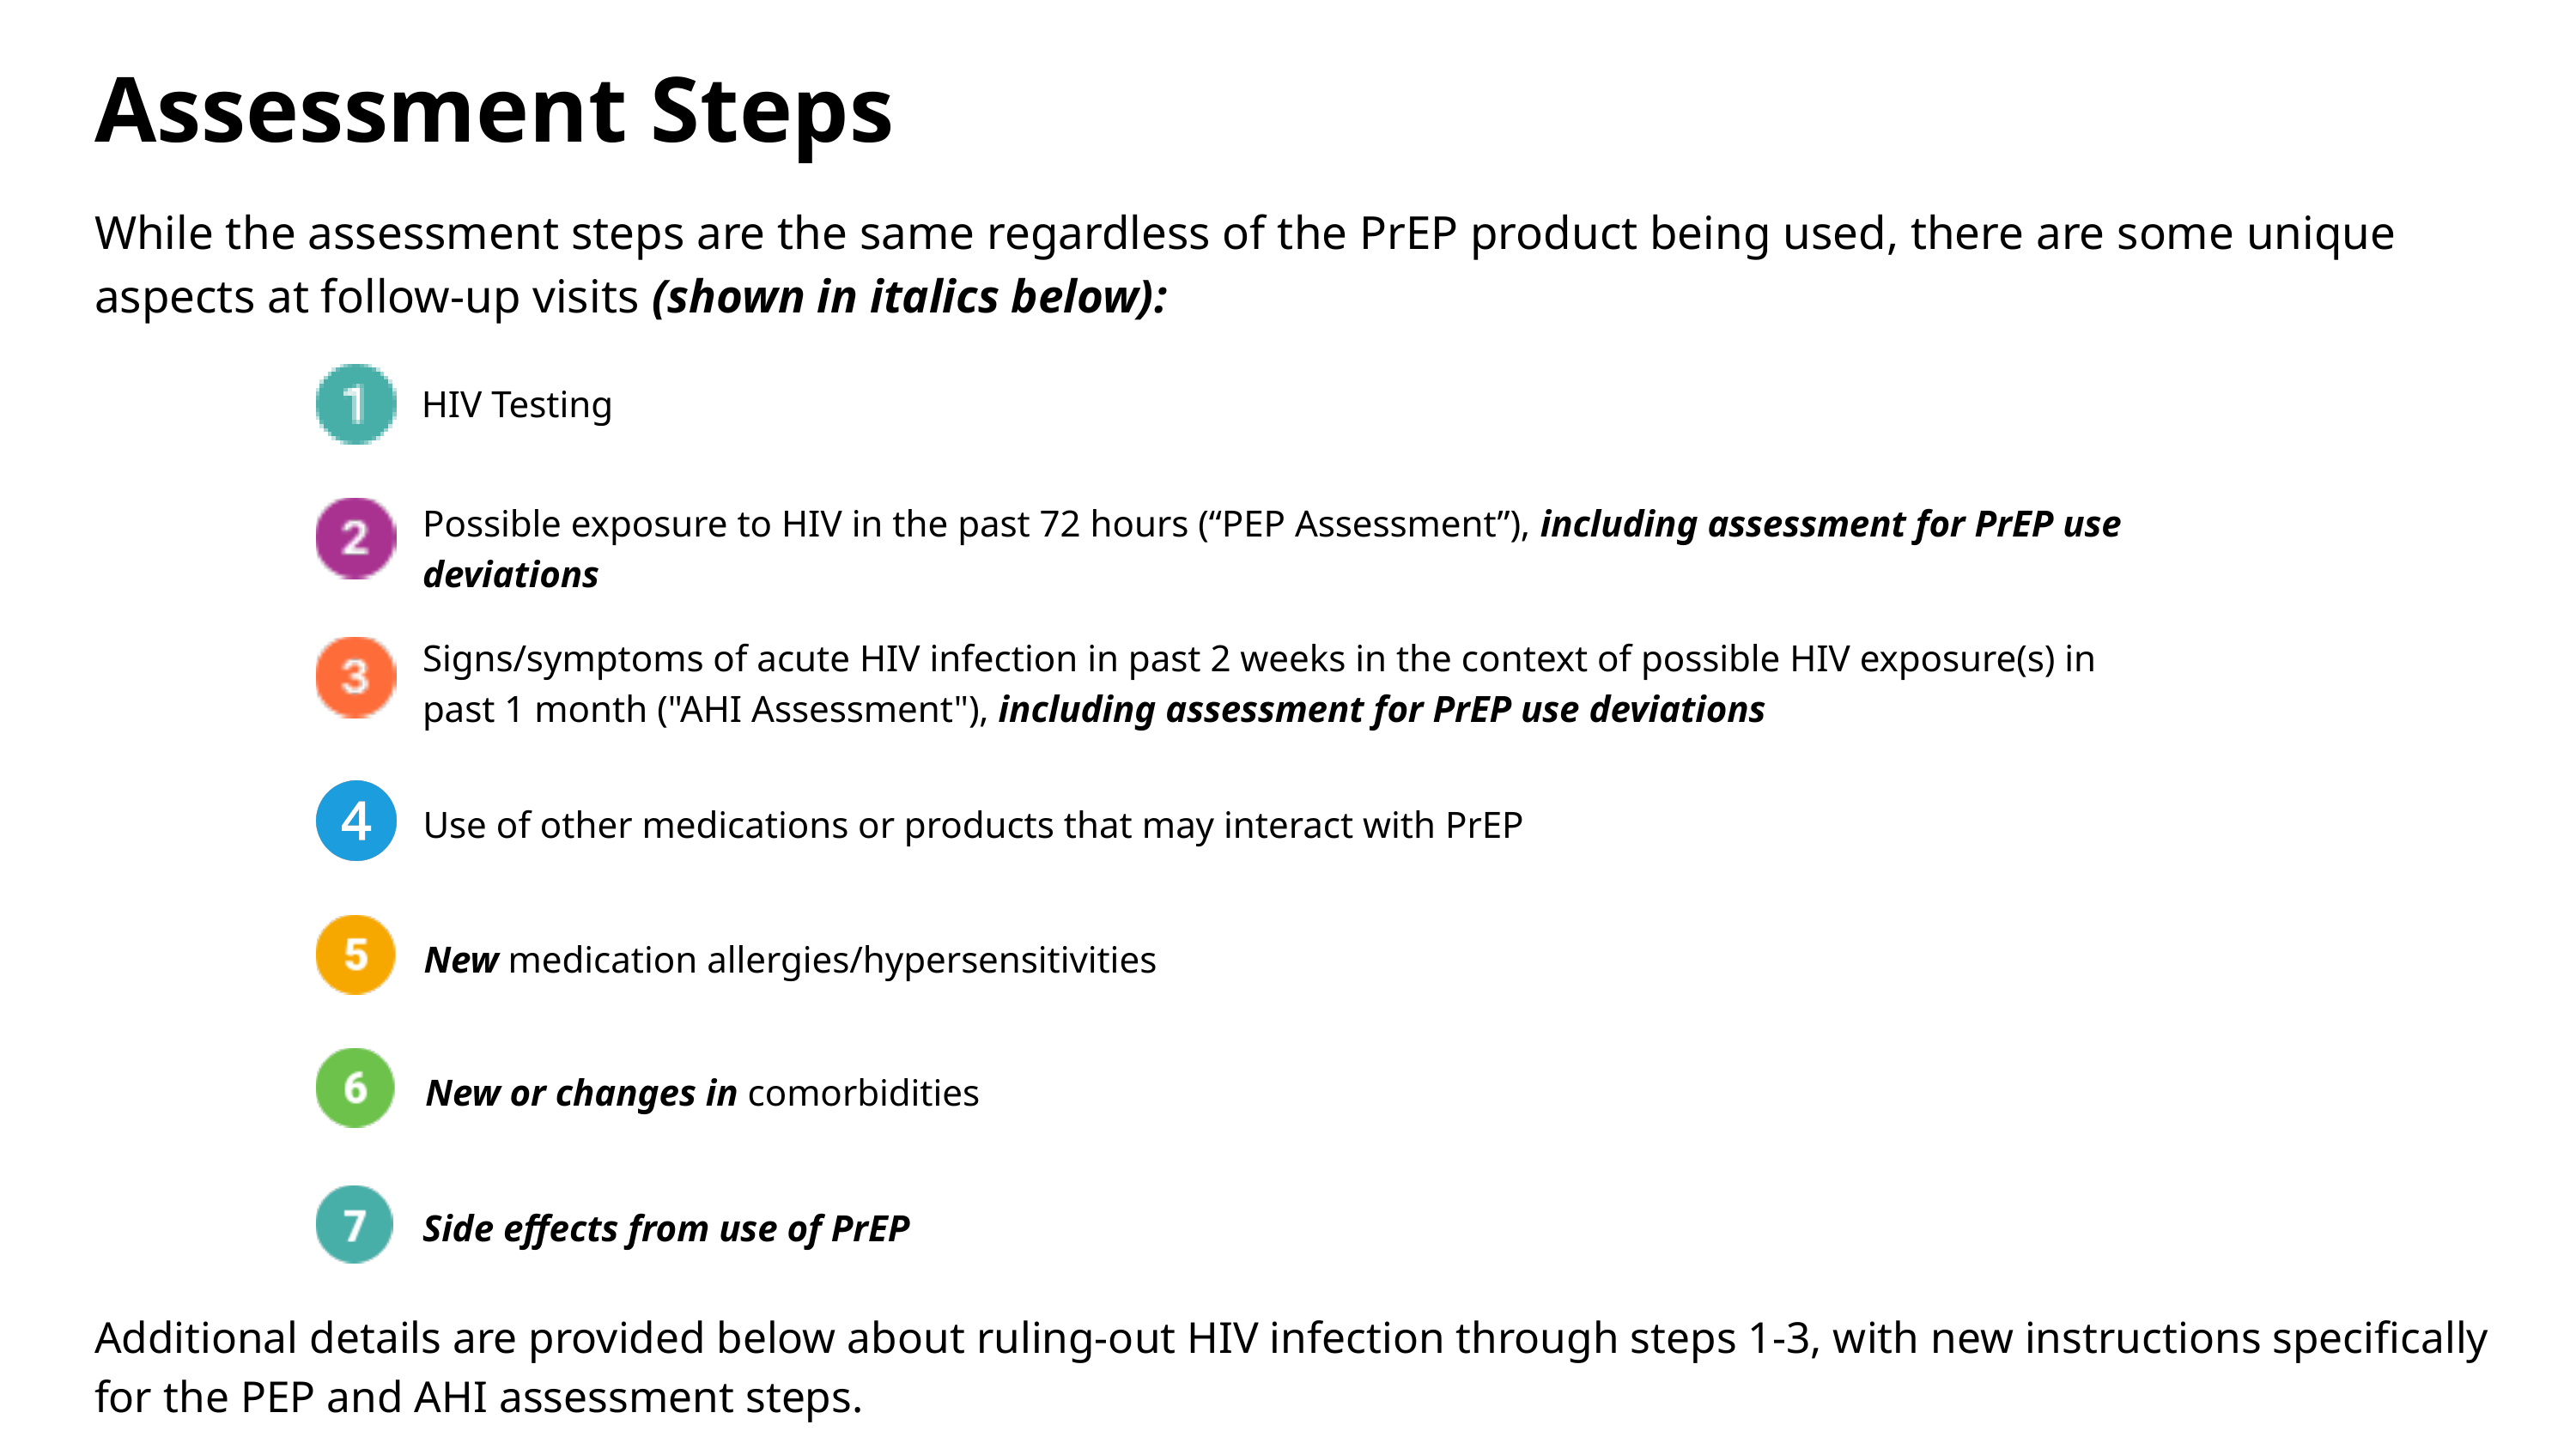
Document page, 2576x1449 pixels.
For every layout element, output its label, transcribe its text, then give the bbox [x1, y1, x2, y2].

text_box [315, 363, 2241, 1264]
text_box Assessment Steps [94, 33, 1838, 161]
text_box Additional details are provided below about ruling-out HIV infection through steps 1-3, with new instructions specifically for the PEP and AHI assessment steps. [94, 1301, 2503, 1422]
text_box While the assessment steps are the same regardless of the PrEP product being used, there are some unique aspects at follow-up visits (shown in italics below): [94, 195, 2476, 323]
